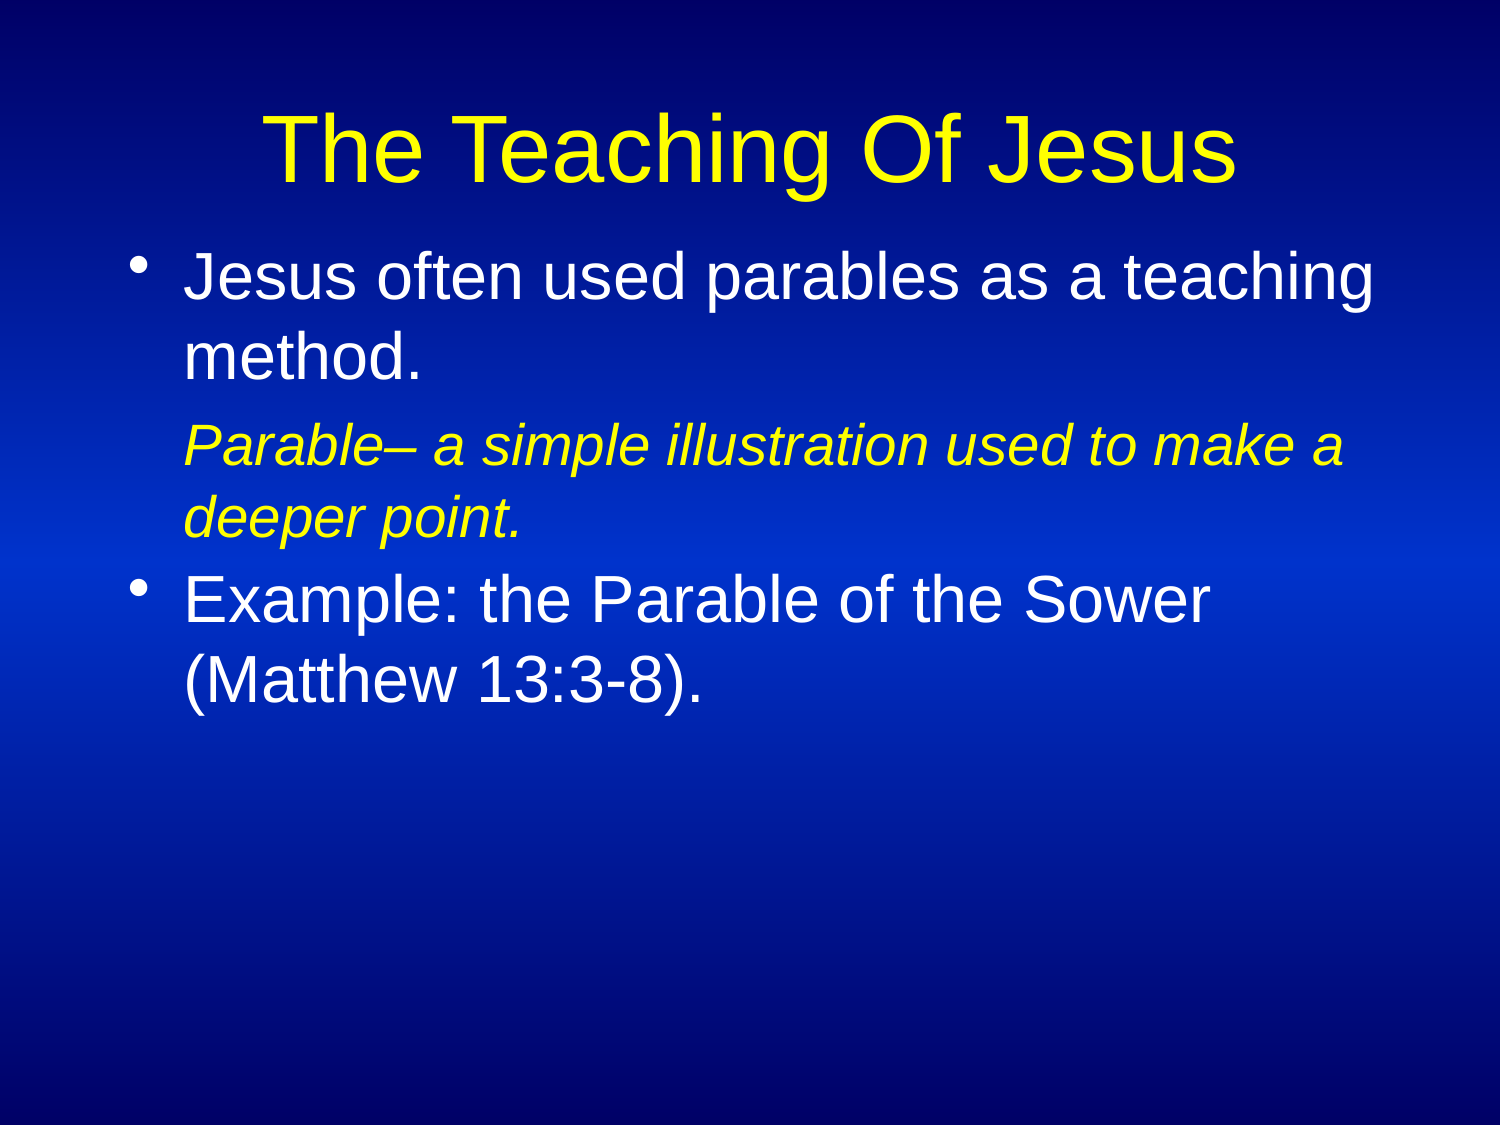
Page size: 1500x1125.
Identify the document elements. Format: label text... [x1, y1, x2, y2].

list Jesus often used parables as a teaching method. Parable– a simple illustration used to make a deeper point. Example: the Parable of the Sower (Matthew 13:3-8). [112, 224, 1463, 1038]
title The Teaching Of Jesus [37, 50, 1463, 238]
